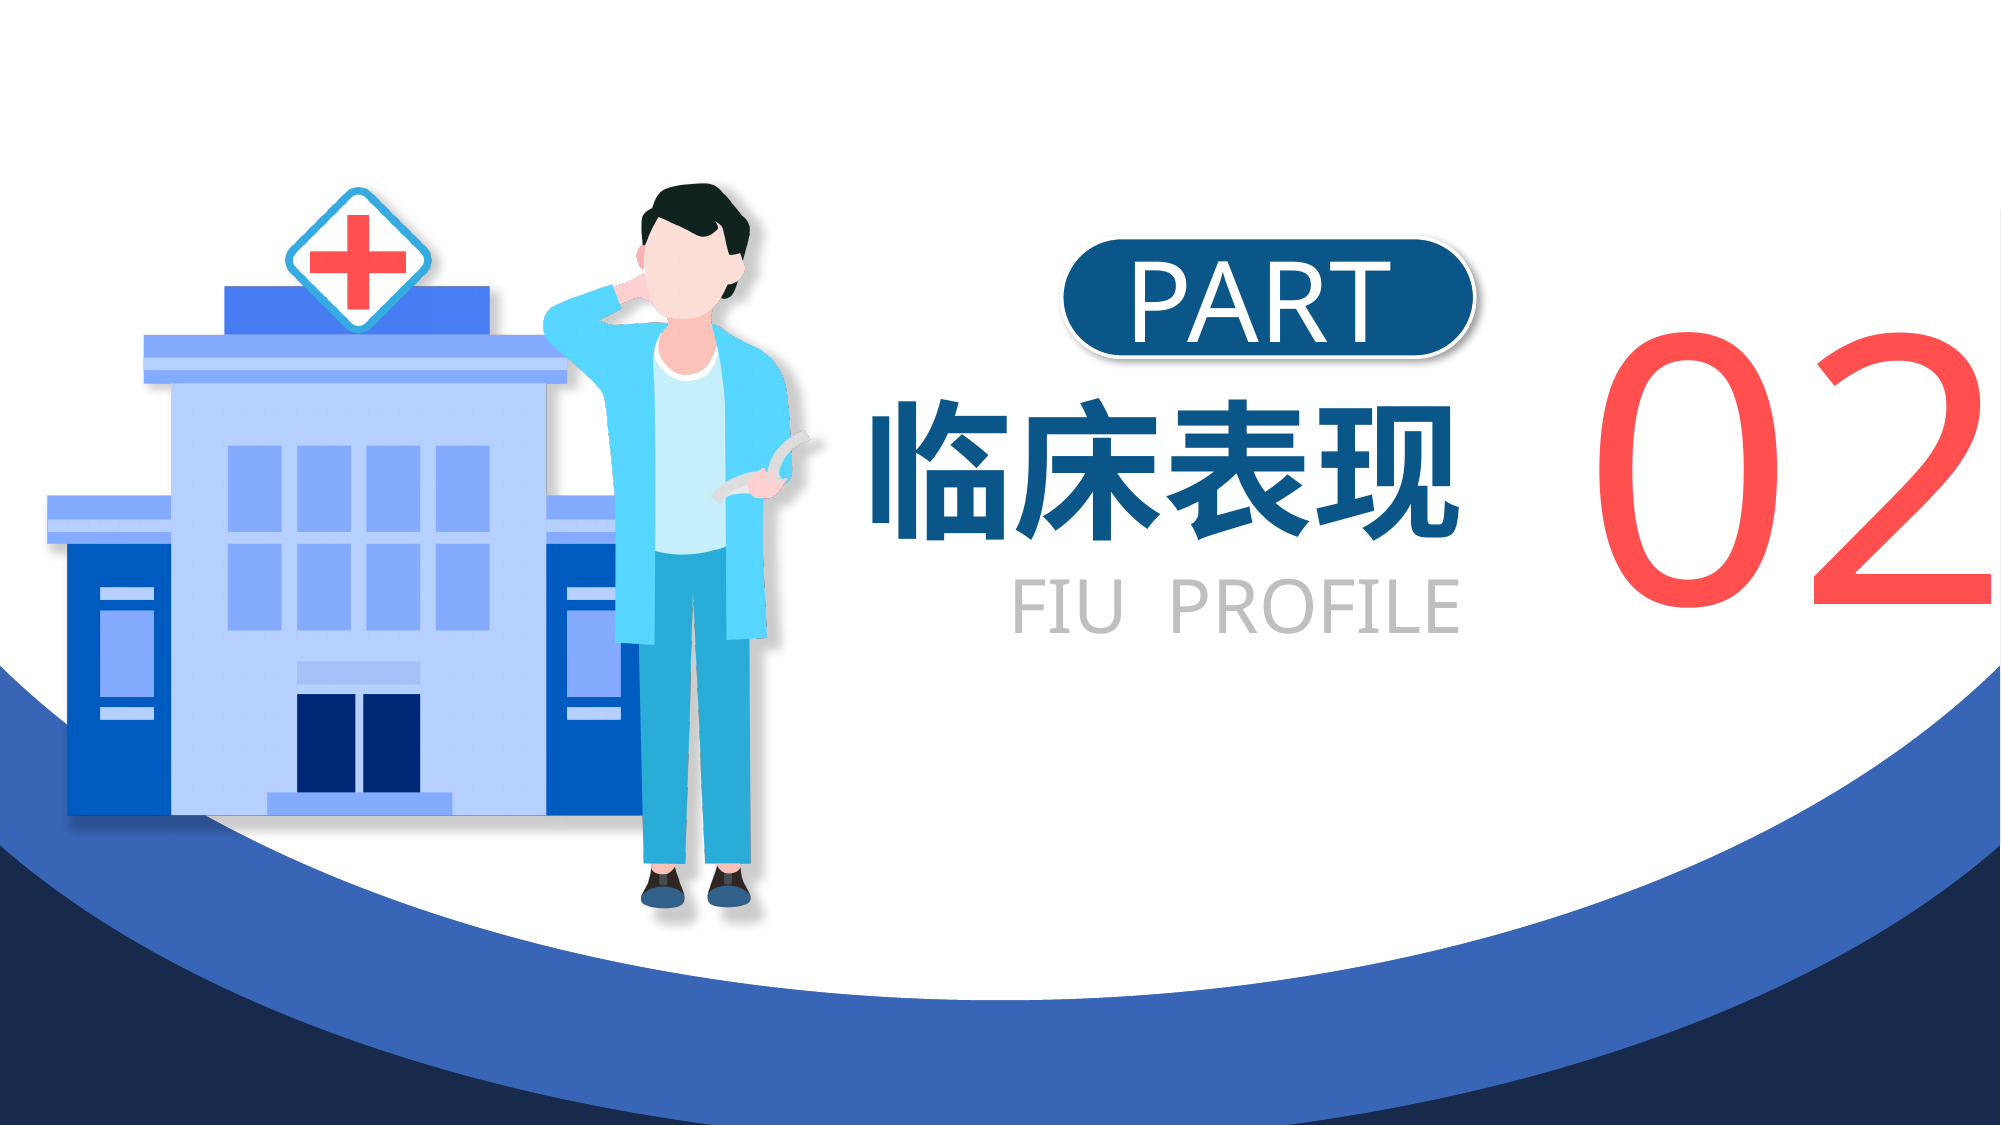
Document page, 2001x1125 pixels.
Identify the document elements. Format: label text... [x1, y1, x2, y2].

picture [0, 63, 939, 1016]
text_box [1061, 224, 1475, 372]
text_box FIU PROFILE [961, 552, 1475, 654]
text_box 临床表现 [961, 371, 1475, 552]
text_box 02 [1570, 224, 2000, 686]
